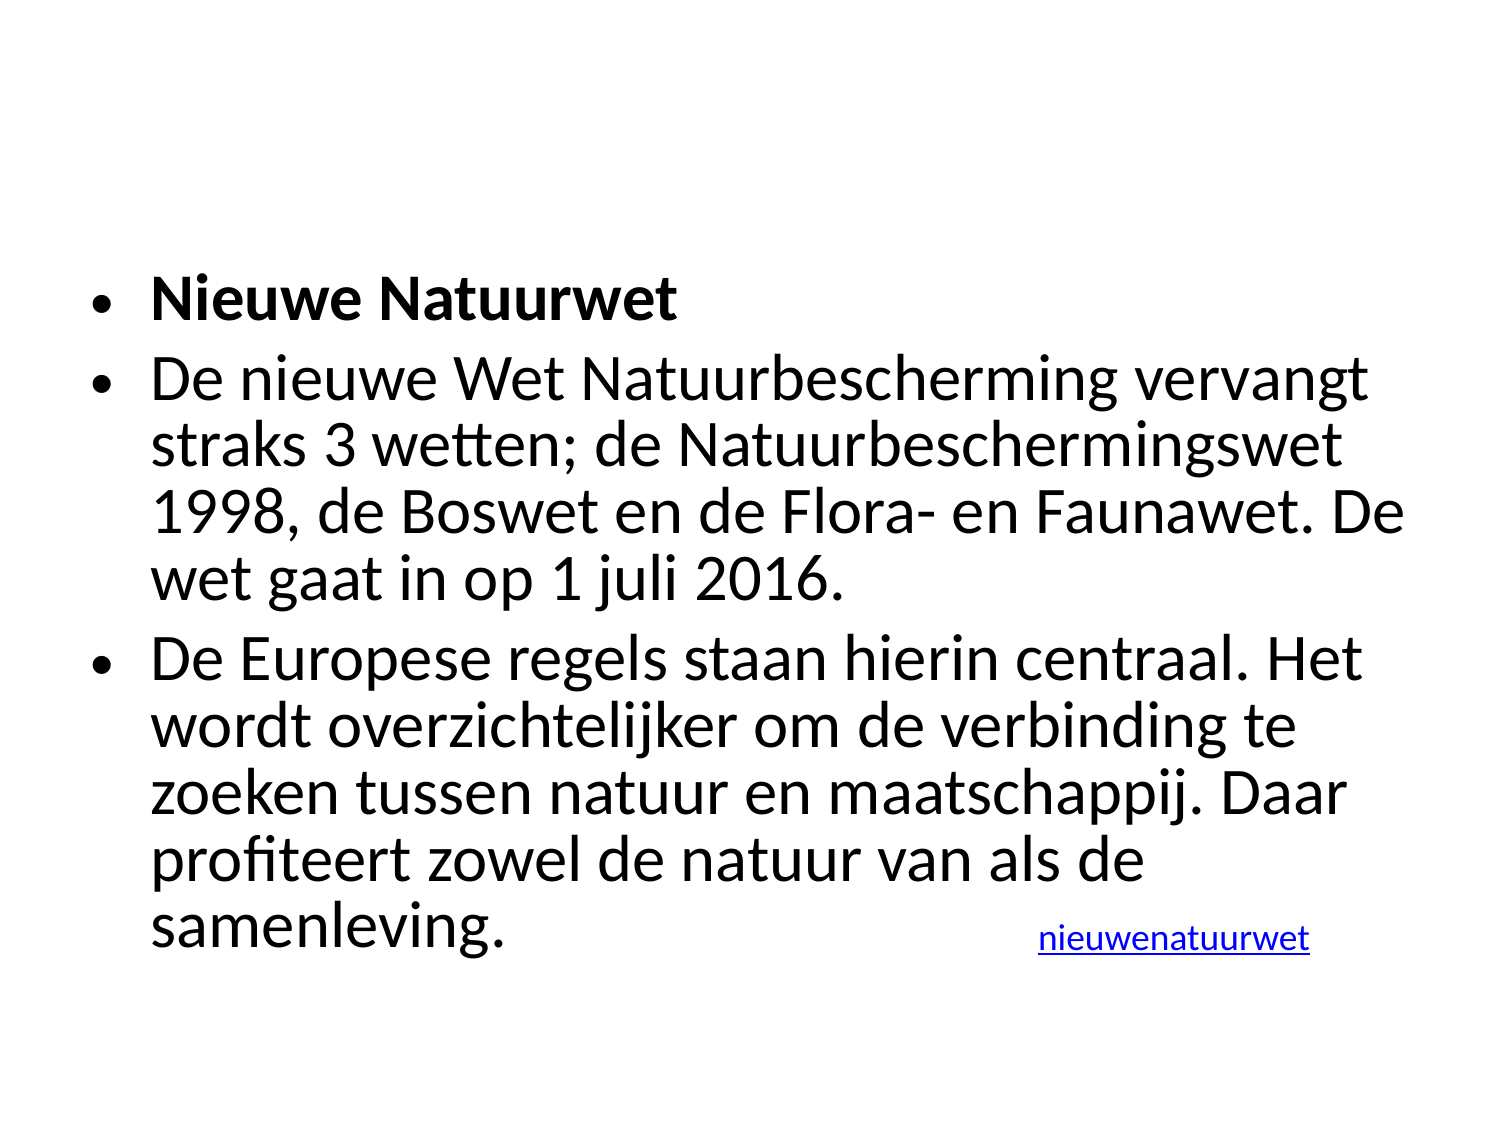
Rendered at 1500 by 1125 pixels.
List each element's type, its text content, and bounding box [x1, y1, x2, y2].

list Nieuwe Natuurwet De nieuwe Wet Natuurbescherming vervangt straks 3 wetten; de Natuurbeschermingswet 1998, de Boswet en de Flora- en Faunawet. De wet gaat in op 1 juli 2016. De Europese regels staan hierin centraal. Het wordt overzichtelijker om de verbinding te zoeken tussen natuur en maatschappij. Daar profiteert zowel de natuur van als de samenleving. [75, 262, 1425, 1005]
text_box nieuwenatuurwet [1023, 905, 1326, 965]
